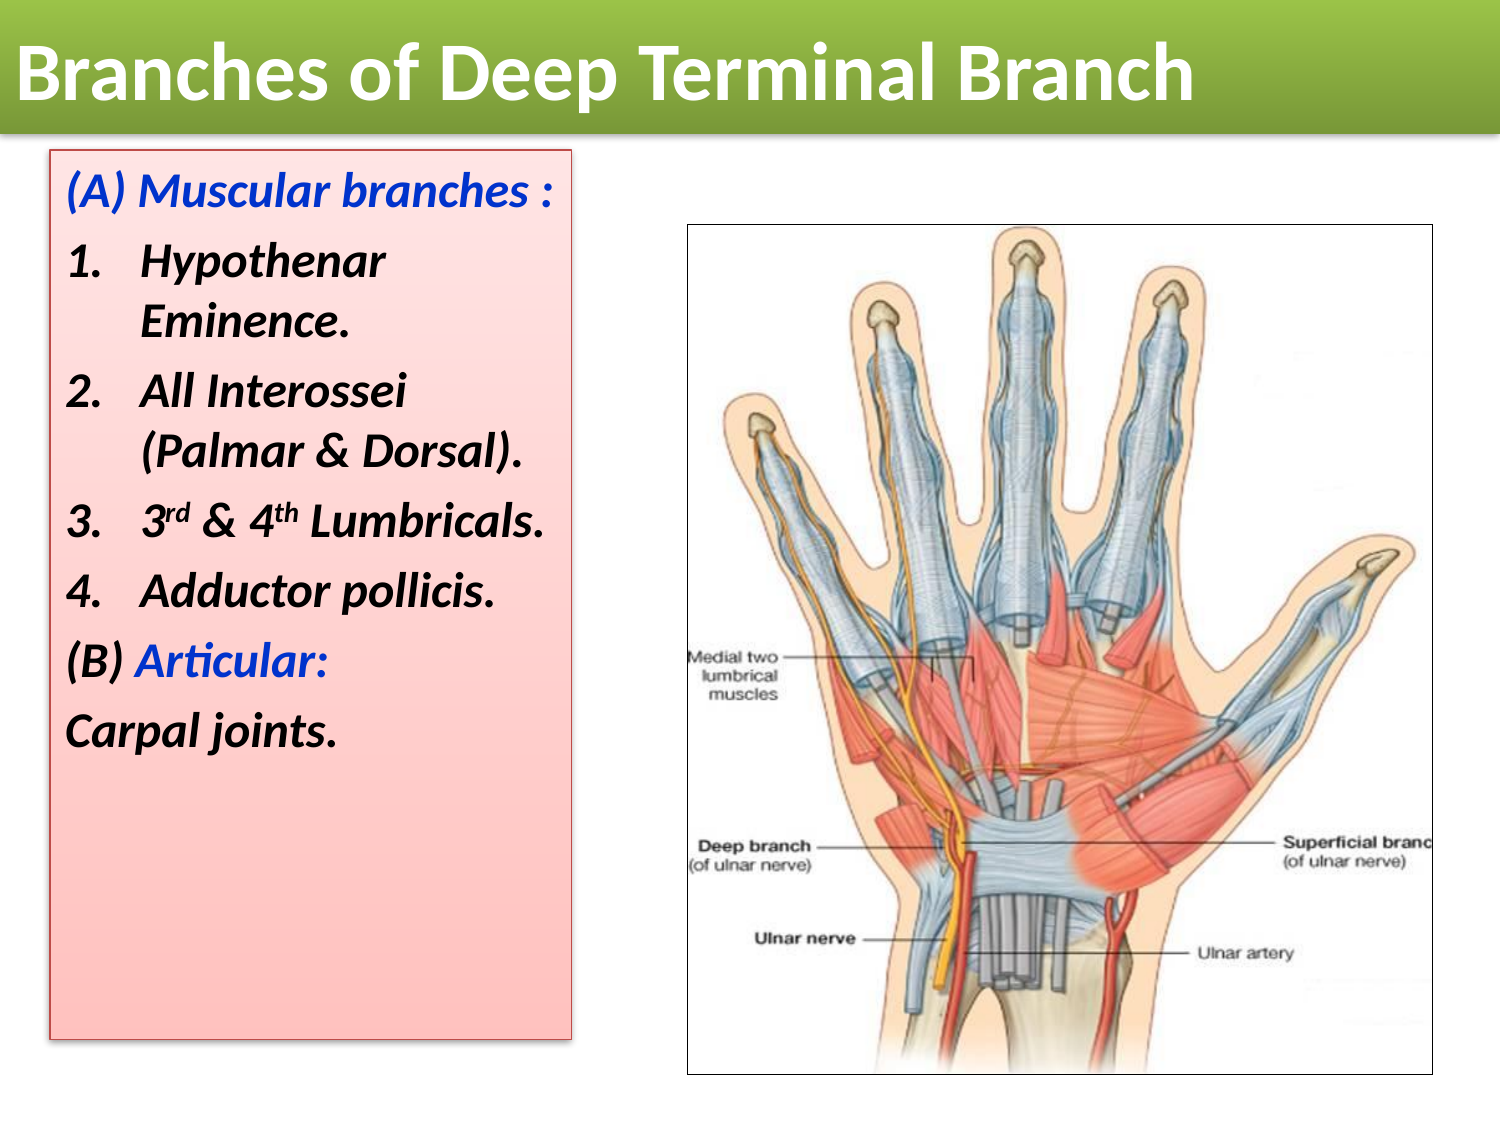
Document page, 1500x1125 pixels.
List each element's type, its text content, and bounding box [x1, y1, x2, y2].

list (A) Muscular branches : Hypothenar Eminence. All Interossei (Palmar & Dorsal). 3rd & 4th Lumbricals. Adductor pollicis. (B) Articular: Carpal joints. [49, 149, 572, 1040]
text_box Branches of Deep Terminal Branch [0, 0, 1500, 134]
picture [687, 224, 1434, 1076]
